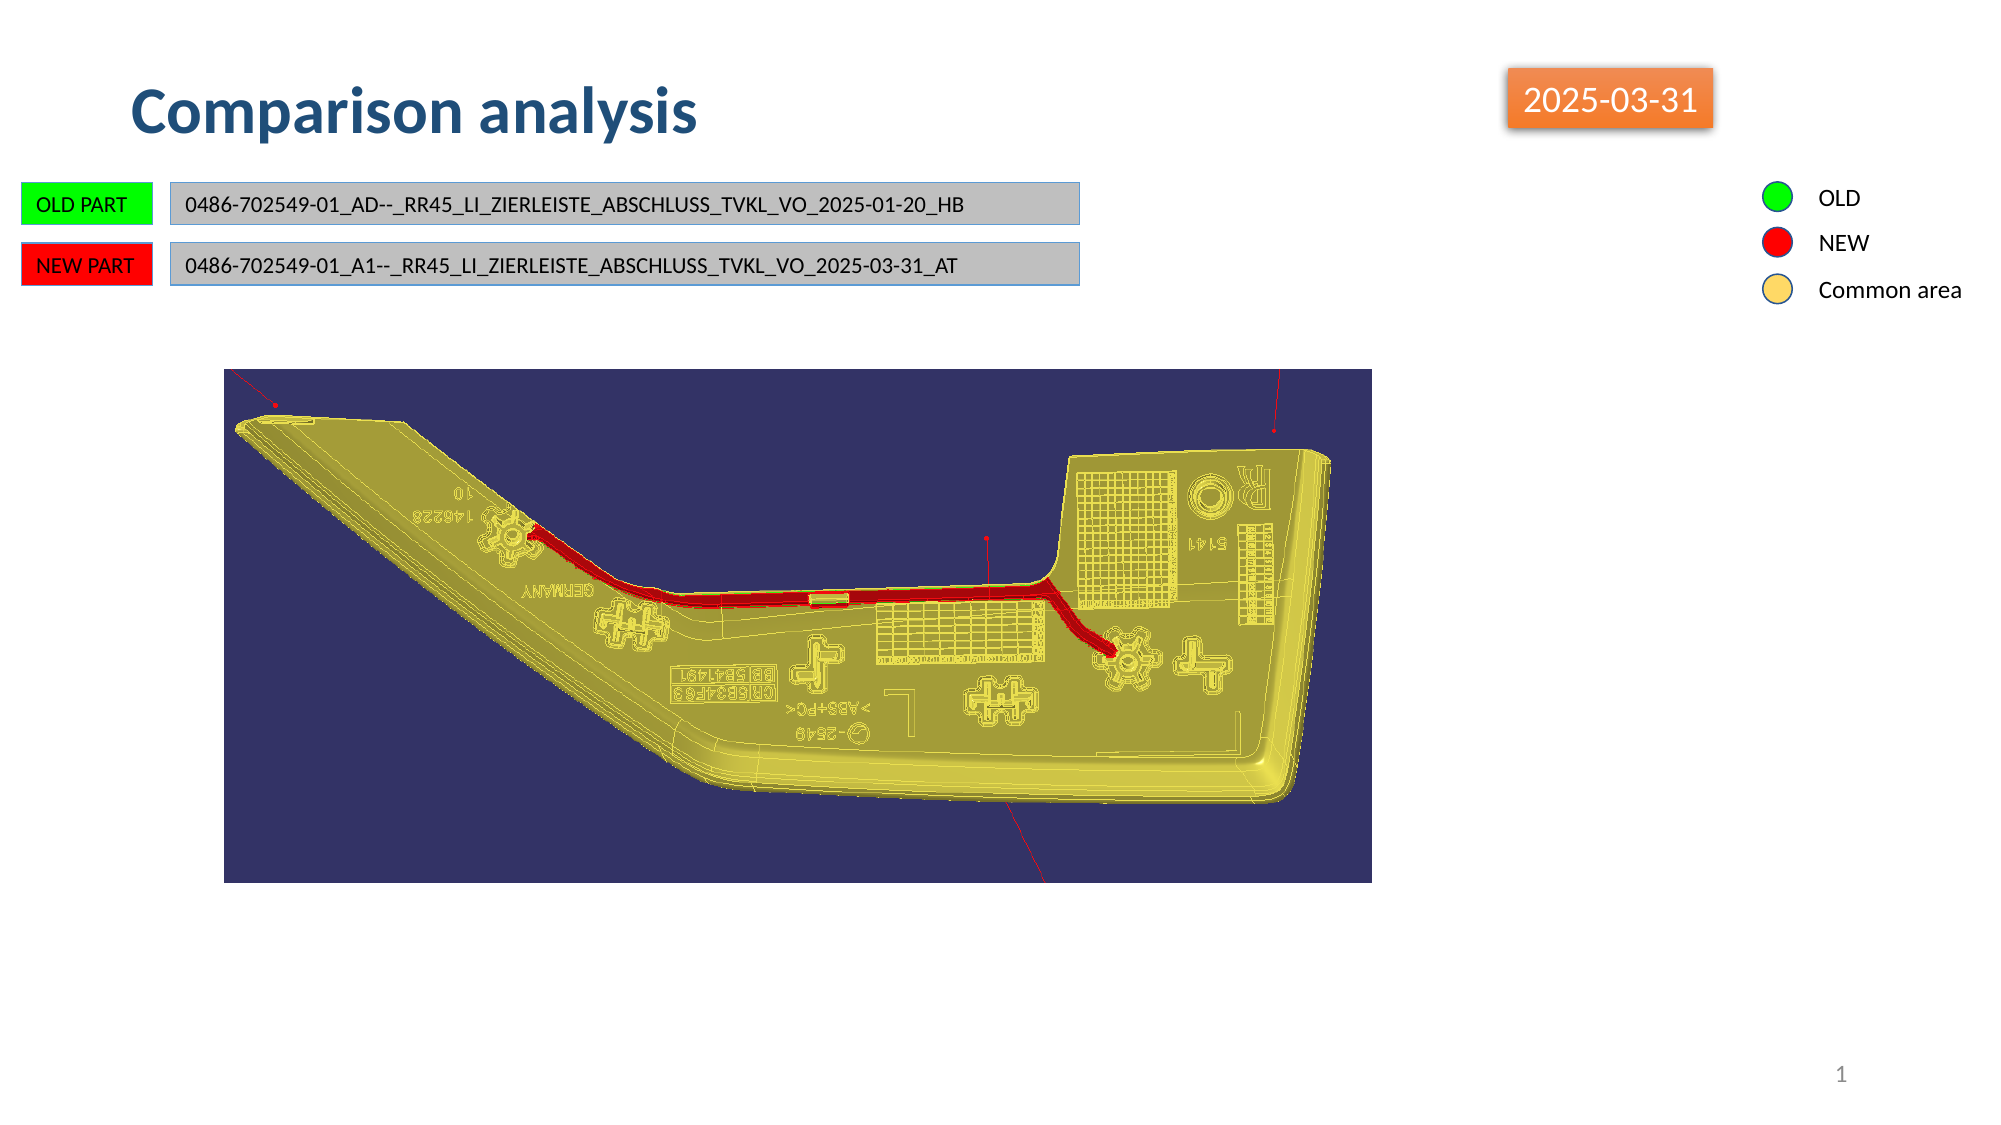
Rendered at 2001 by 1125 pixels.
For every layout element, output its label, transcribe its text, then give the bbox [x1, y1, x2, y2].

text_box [1762, 174, 1979, 312]
text_box 0486-702549-01_AD--_RR45_LI_ZIERLEISTE_ABSCHLUSS_TVKL_VO_2025-01-20_HB [170, 182, 1080, 225]
text_box 0486-702549-01_A1--_RR45_LI_ZIERLEISTE_ABSCHLUSS_TVKL_VO_2025-03-31_AT [170, 242, 1080, 286]
picture [224, 369, 1372, 883]
text_box NEW PART [21, 242, 153, 286]
slide_number 1 [1412, 1042, 1863, 1103]
text_box OLD PART [21, 182, 153, 225]
text_box Comparison analysis [116, 59, 975, 154]
text_box 2025-03-31 [1508, 68, 1714, 128]
